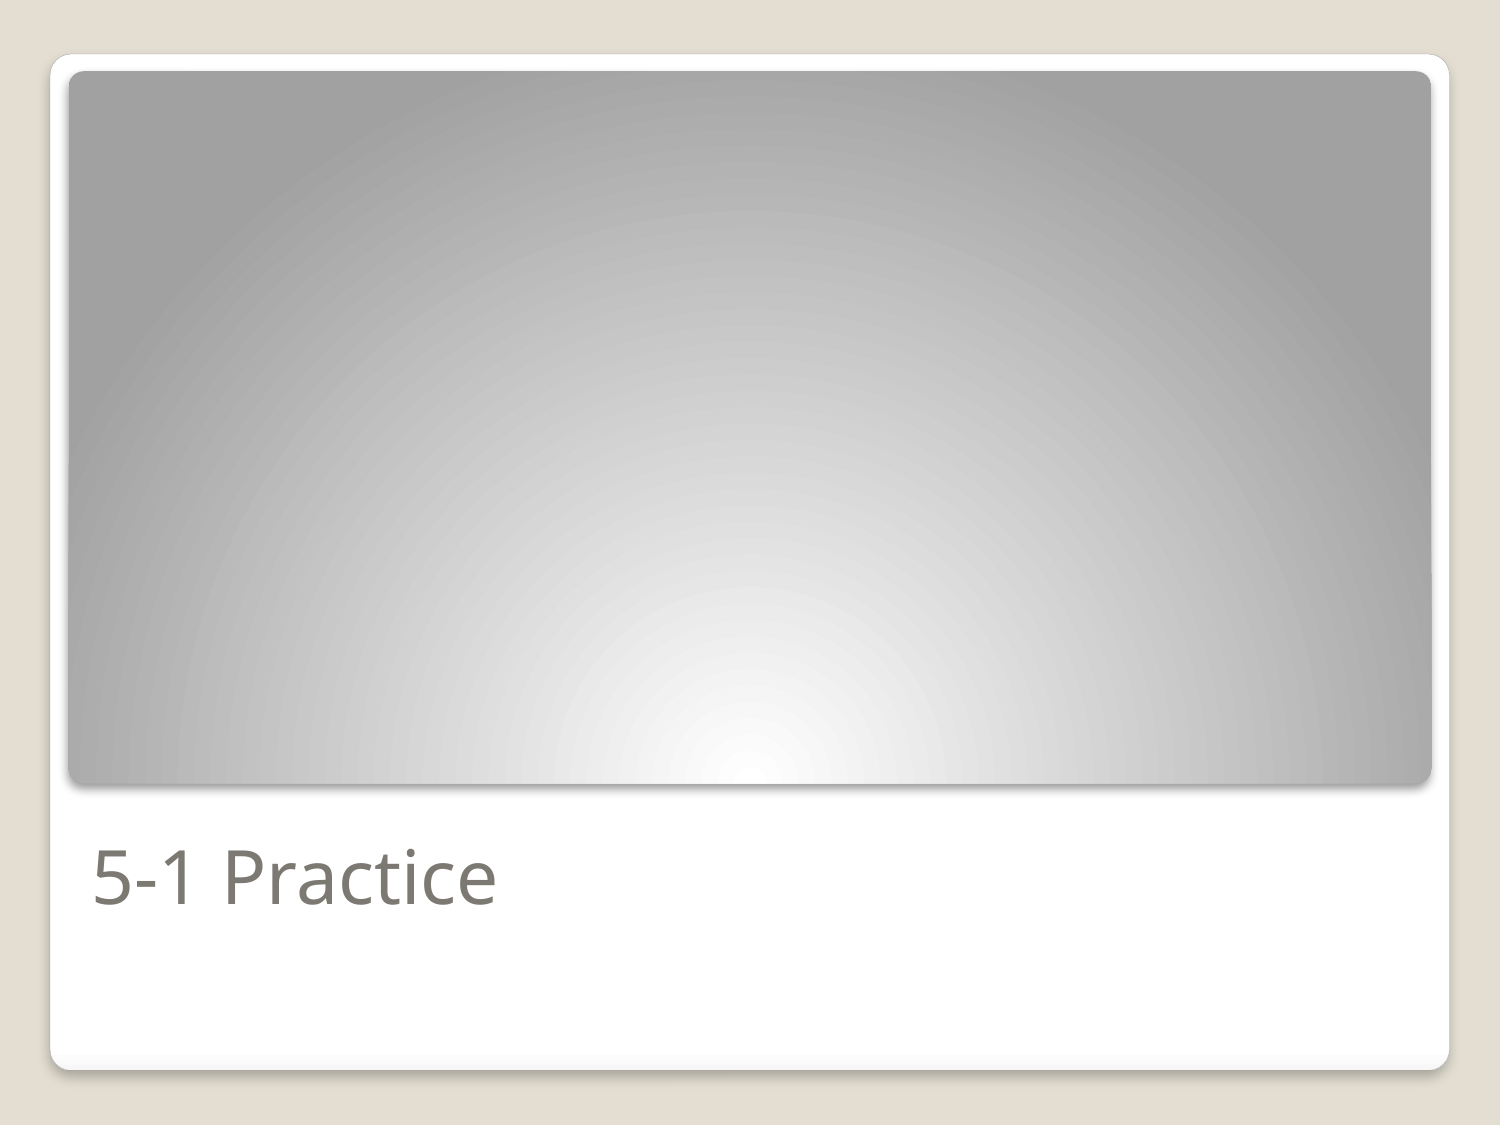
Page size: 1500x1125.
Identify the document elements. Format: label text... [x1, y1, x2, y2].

title 5-1 Practice [76, 808, 1420, 920]
